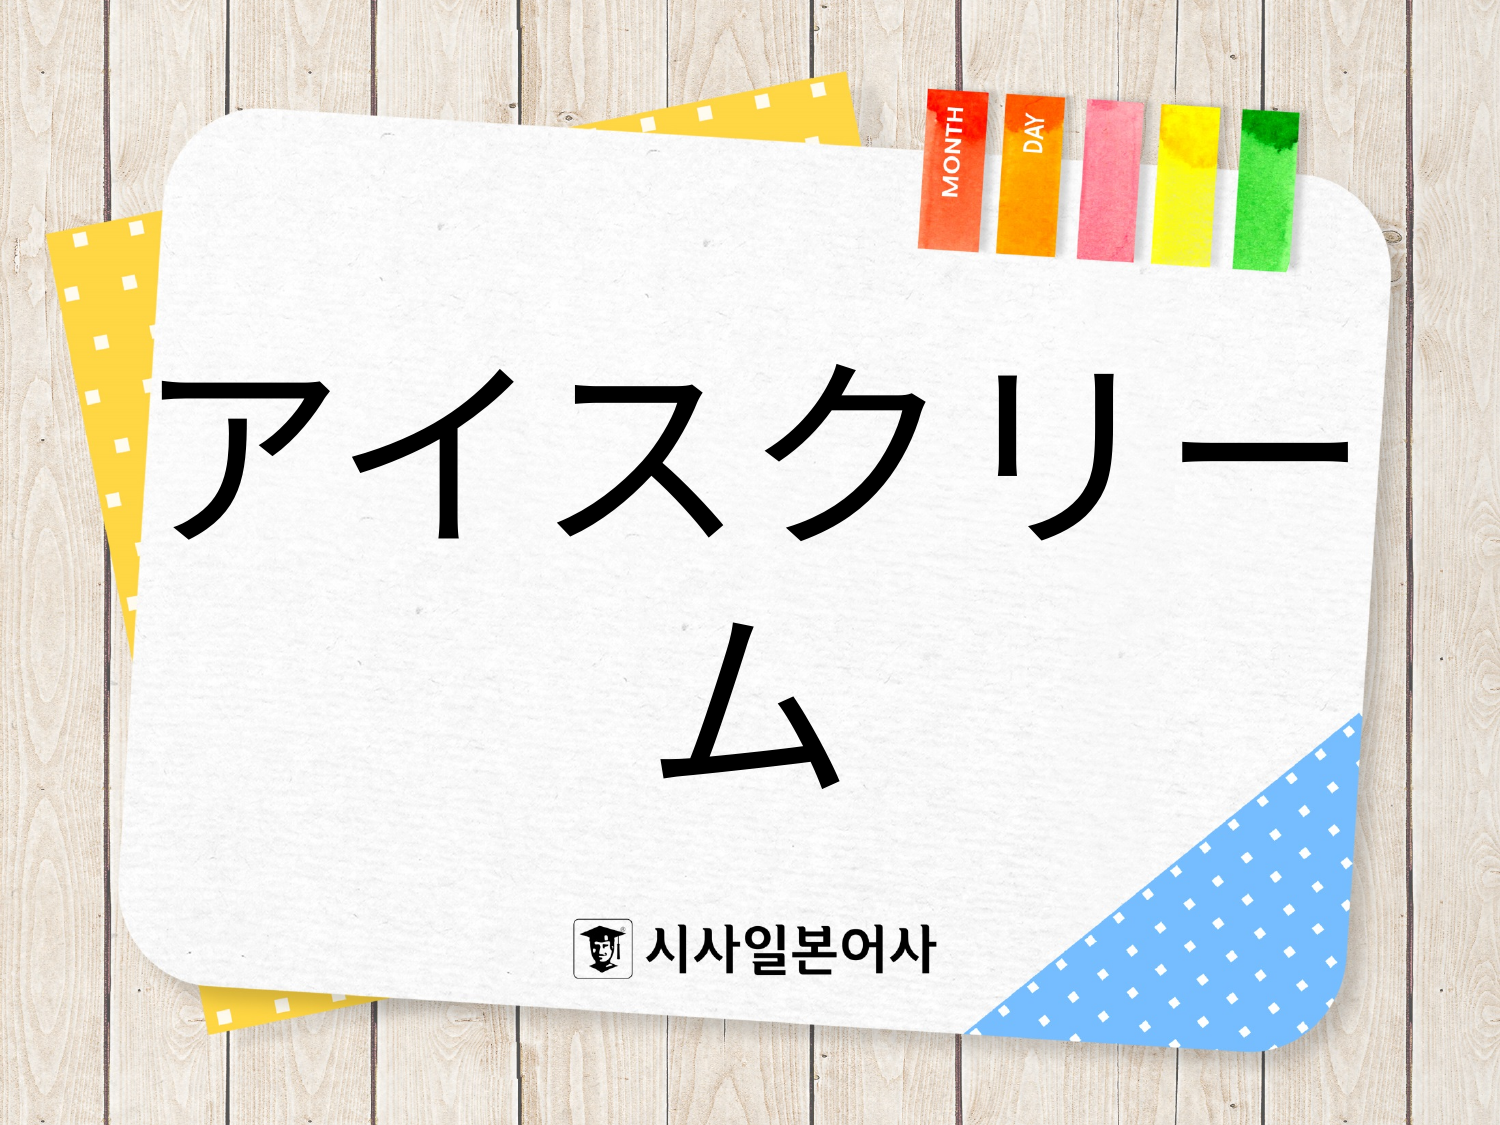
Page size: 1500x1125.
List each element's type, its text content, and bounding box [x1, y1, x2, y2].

picture [0, 0, 1500, 1125]
title アイスクリーム [75, 338, 1425, 811]
